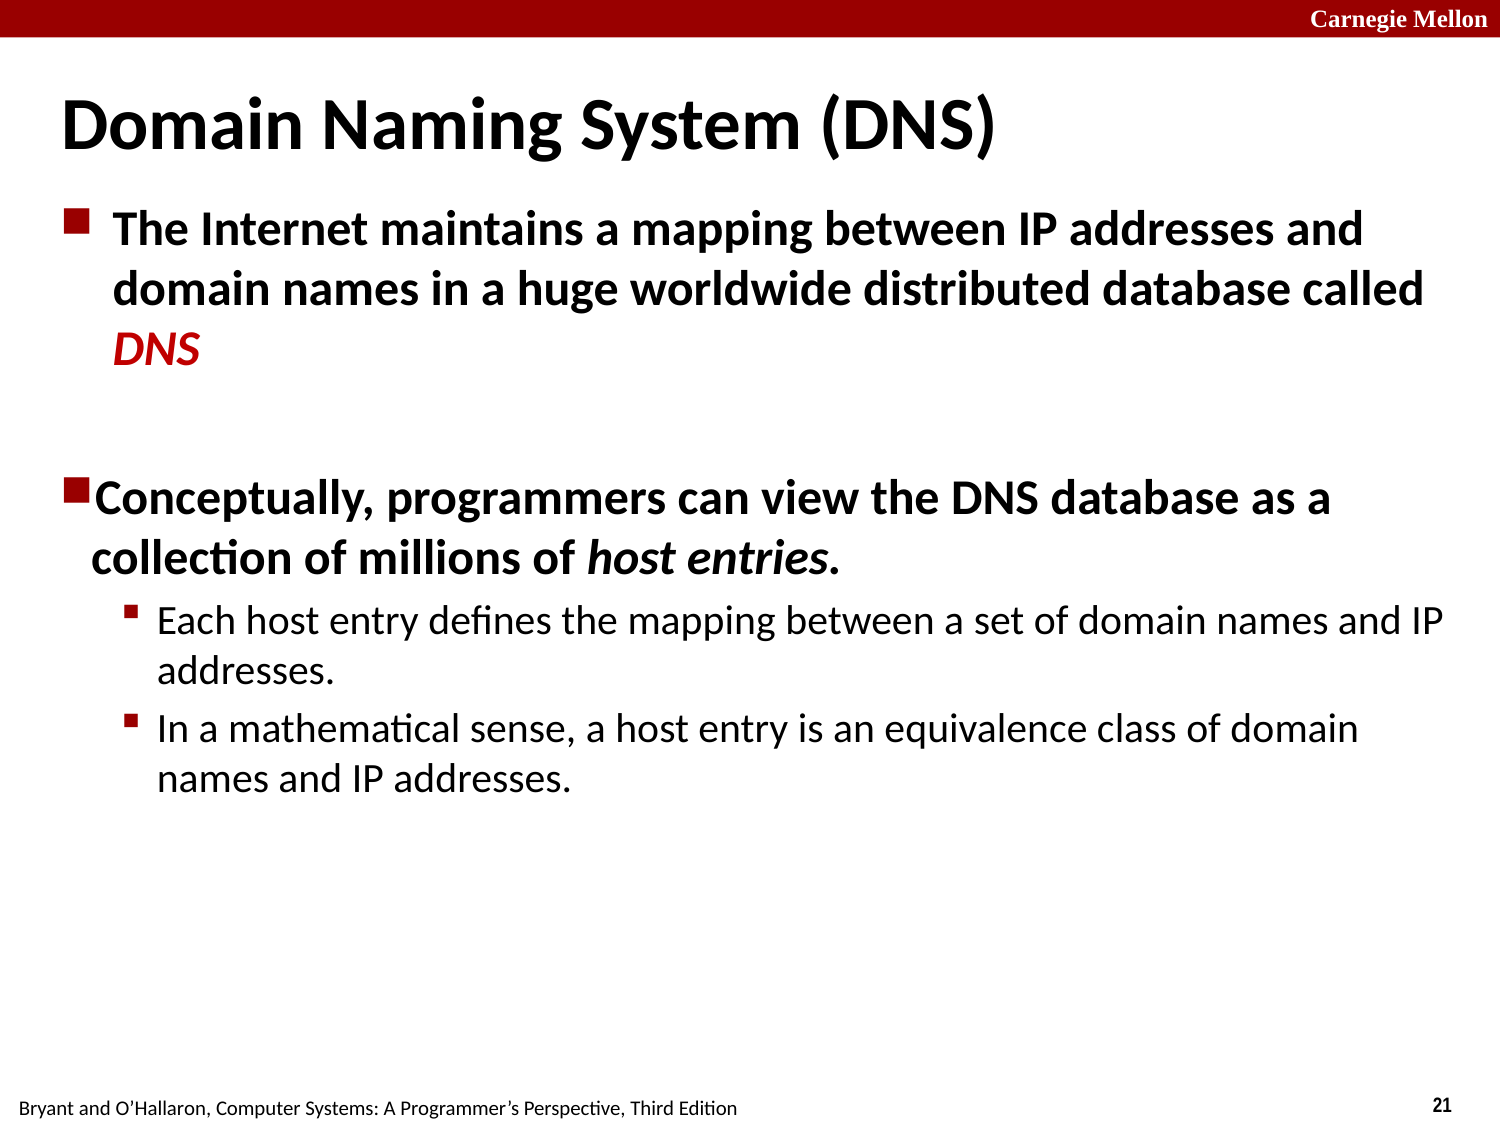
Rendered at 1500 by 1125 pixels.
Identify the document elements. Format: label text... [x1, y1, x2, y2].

title Domain Naming System (DNS) [45, 72, 1292, 167]
list The Internet maintains a mapping between IP addresses and domain names in a huge worldwide distributed database called DNS Conceptually, programmers can view the DNS database as a collection of millions of host entries. Each host entry defines the mapping between a set of domain names and IP addresses. In a mathematical sense, a host entry is an equivalence class of domain names and IP addresses. [49, 187, 1478, 1113]
